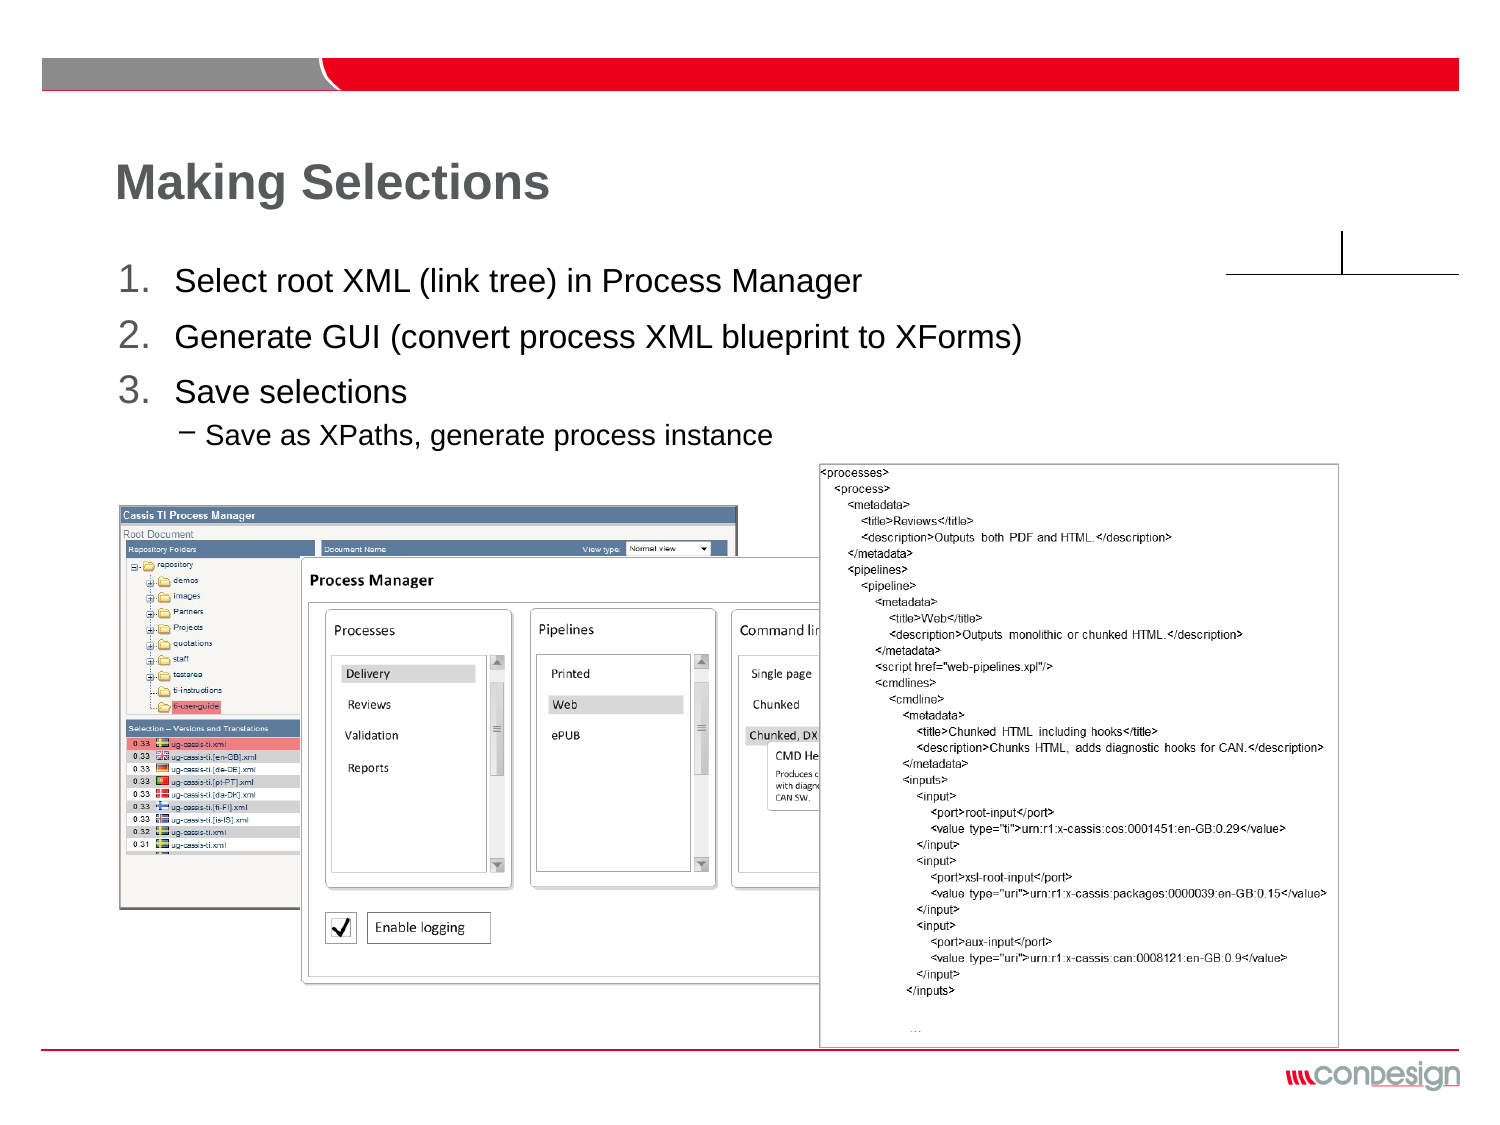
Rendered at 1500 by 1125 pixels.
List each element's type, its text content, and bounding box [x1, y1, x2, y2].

picture [1286, 1061, 1460, 1091]
picture [117, 461, 1339, 1048]
picture [41, 57, 1459, 91]
title Making Selections [115, 91, 1404, 210]
list Select root XML (link tree) in Process Manager Generate GUI (convert process XML blueprint to XForms) Save selections Save as XPaths, generate process instance [117, 255, 1404, 827]
